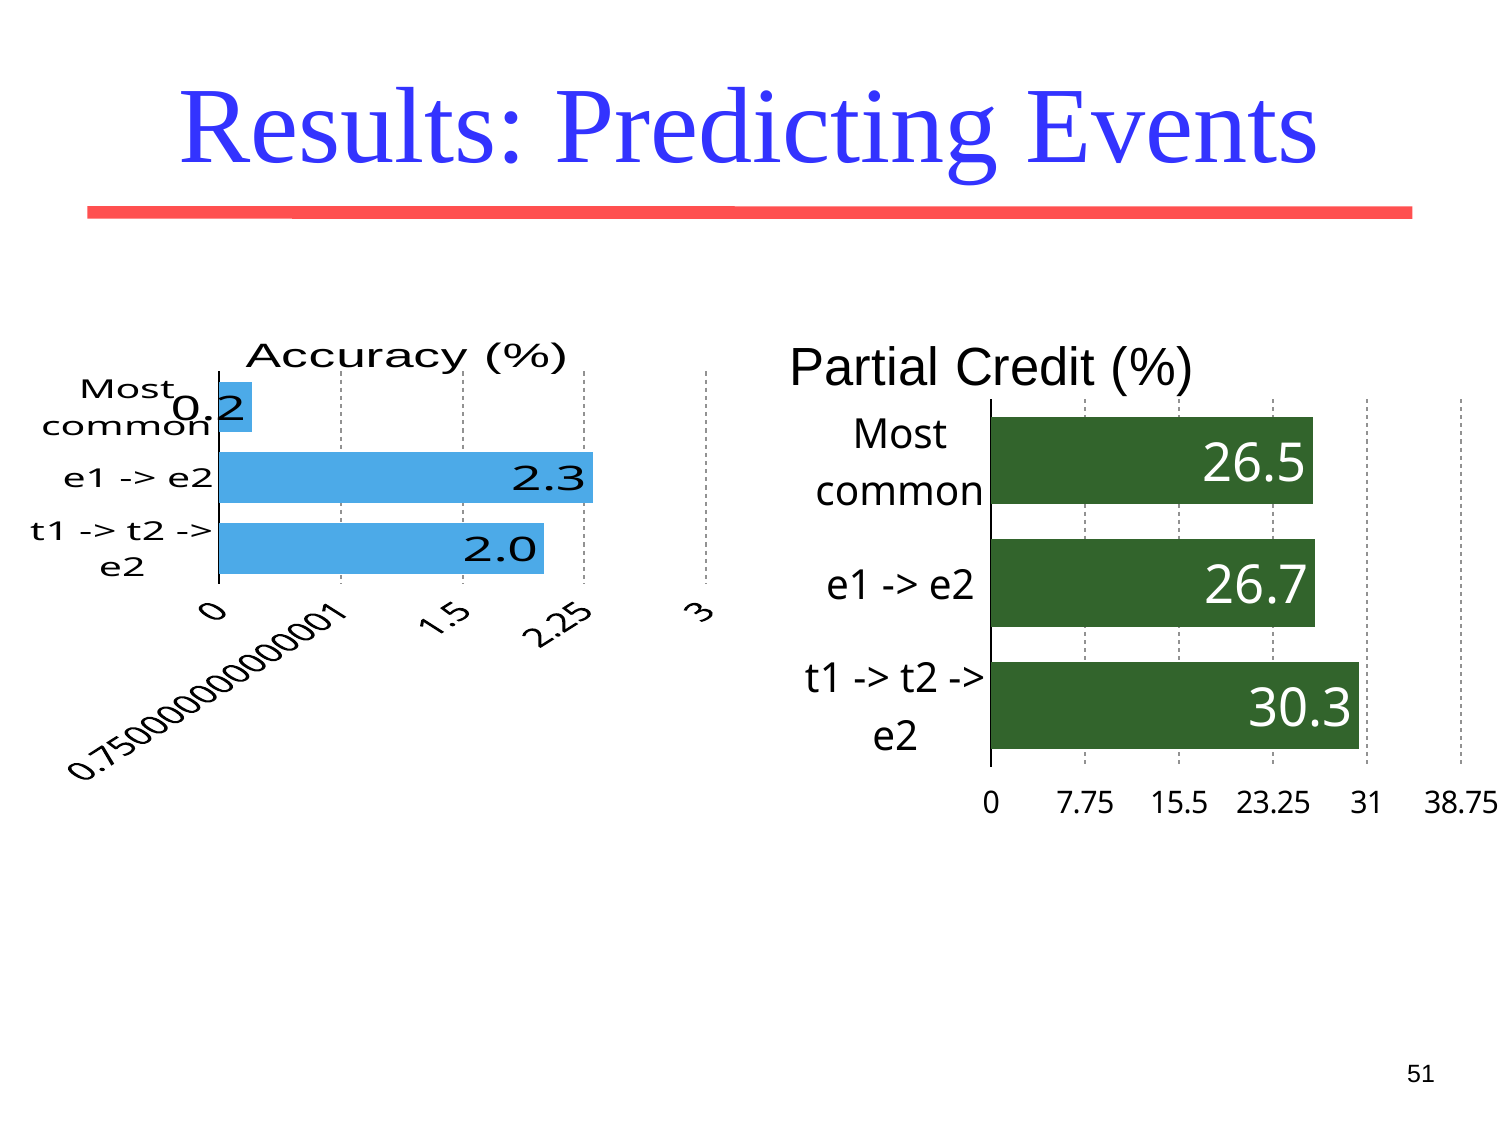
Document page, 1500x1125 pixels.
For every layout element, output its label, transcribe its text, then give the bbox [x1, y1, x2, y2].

chart [0, 324, 727, 790]
chart [778, 318, 1500, 824]
title Results: Predicting Events [112, 37, 1388, 201]
slide_number 51 [1137, 1049, 1451, 1125]
